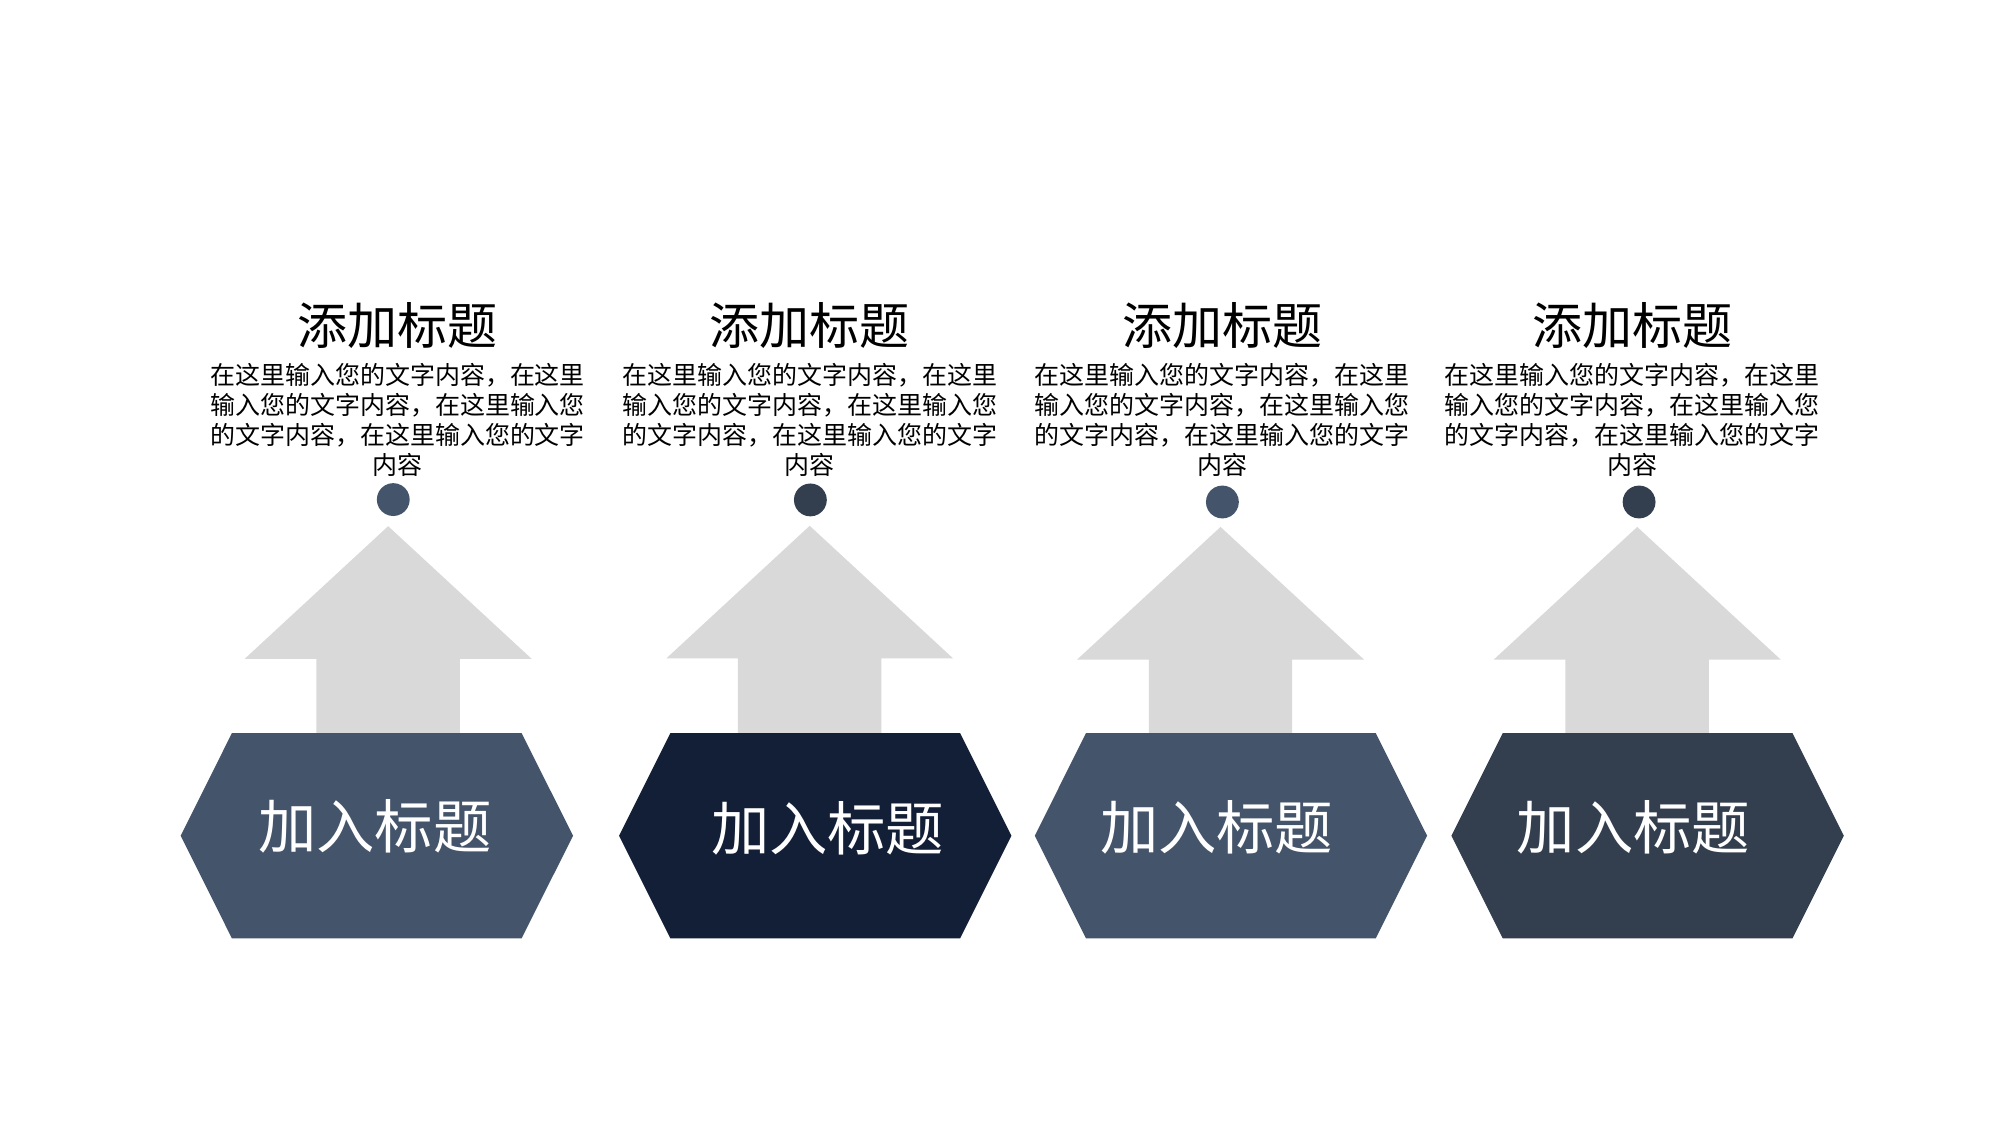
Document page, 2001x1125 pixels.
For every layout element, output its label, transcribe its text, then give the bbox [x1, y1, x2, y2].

text_box [244, 526, 532, 733]
text_box 添加标题 在这里输入您的文字内容，在这里输入您的文字内容，在这里输入您的文字内容，在这里输入您的文字内容 [1014, 286, 1424, 487]
text_box 加入标题 [1085, 784, 1349, 870]
text_box [666, 525, 954, 733]
text_box 加入标题 [696, 784, 960, 870]
text_box [1451, 733, 1844, 939]
text_box 添加标题 在这里输入您的文字内容，在这里输入您的文字内容，在这里输入您的文字内容，在这里输入您的文字内容 [190, 286, 602, 487]
text_box [619, 733, 1012, 939]
text_box 添加标题 在这里输入您的文字内容，在这里输入您的文字内容，在这里输入您的文字内容，在这里输入您的文字内容 [602, 286, 1014, 487]
text_box [180, 733, 574, 939]
text_box [1034, 733, 1428, 939]
text_box [793, 487, 827, 517]
text_box [376, 487, 410, 517]
text_box 加入标题 [243, 782, 507, 868]
text_box 添加标题 在这里输入您的文字内容，在这里输入您的文字内容，在这里输入您的文字内容，在这里输入您的文字内容 [1424, 286, 1840, 487]
text_box [1205, 487, 1239, 519]
text_box [1622, 487, 1656, 519]
text_box [1077, 526, 1364, 733]
text_box 加入标题 [1502, 784, 1765, 870]
text_box [1493, 526, 1781, 733]
